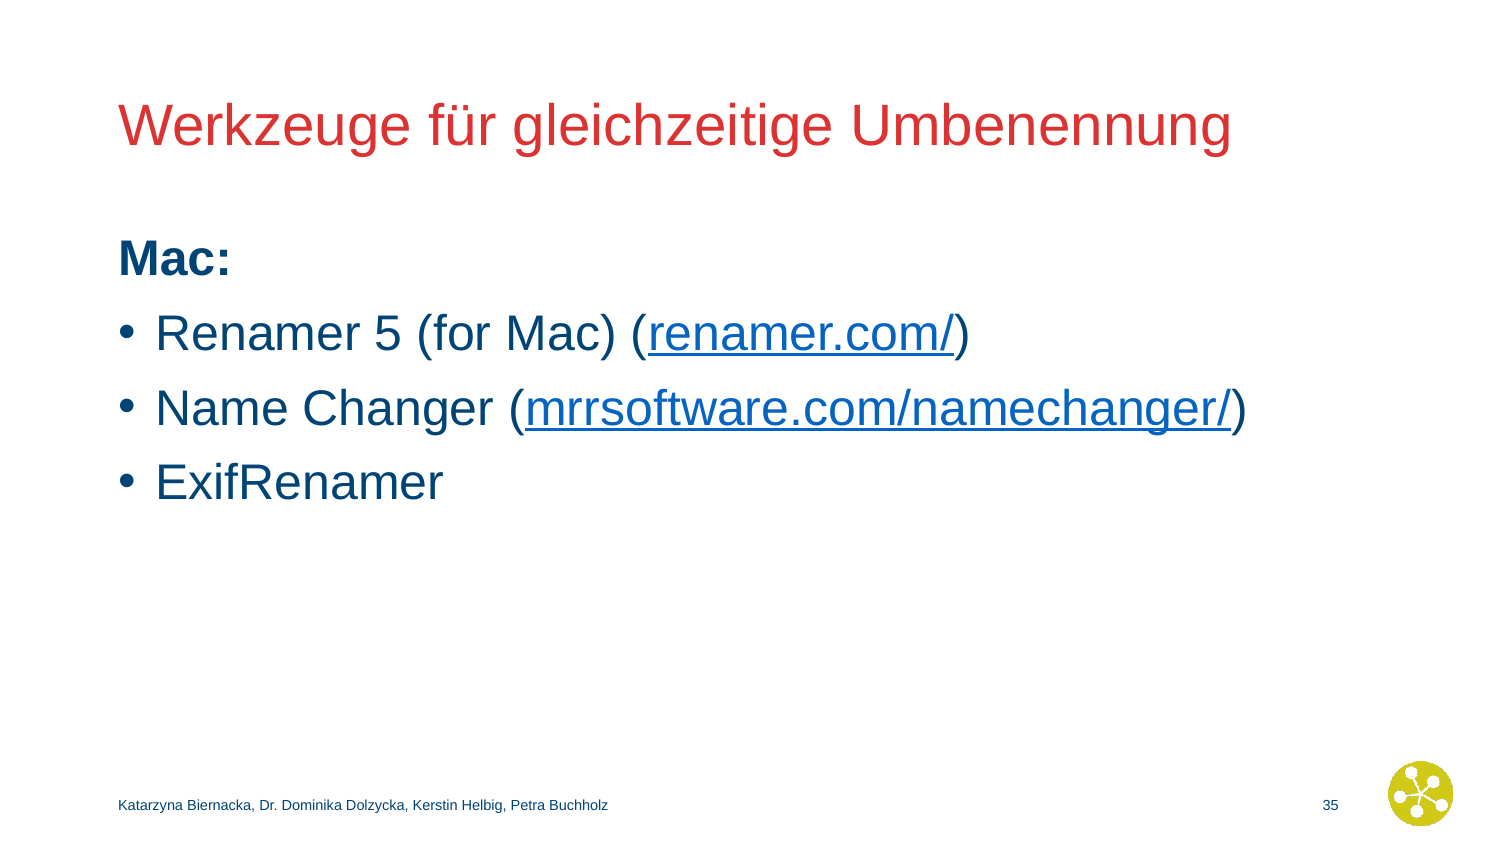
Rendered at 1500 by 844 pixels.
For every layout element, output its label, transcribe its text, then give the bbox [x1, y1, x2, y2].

footer Katarzyna Biernacka, Dr. Dominika Dolzycka, Kerstin Helbig, Petra Buchholz [103, 782, 742, 827]
slide_number 34 [1016, 782, 1354, 827]
list Mac: Renamer 5 (for Mac) (renamer.com/) Name Changer (mrrsoftware.com/namechanger/) ExifRenamer [103, 224, 1397, 760]
picture [1388, 761, 1453, 826]
title Werkzeuge für gleichzeitige Umbenennung [103, 44, 1397, 208]
